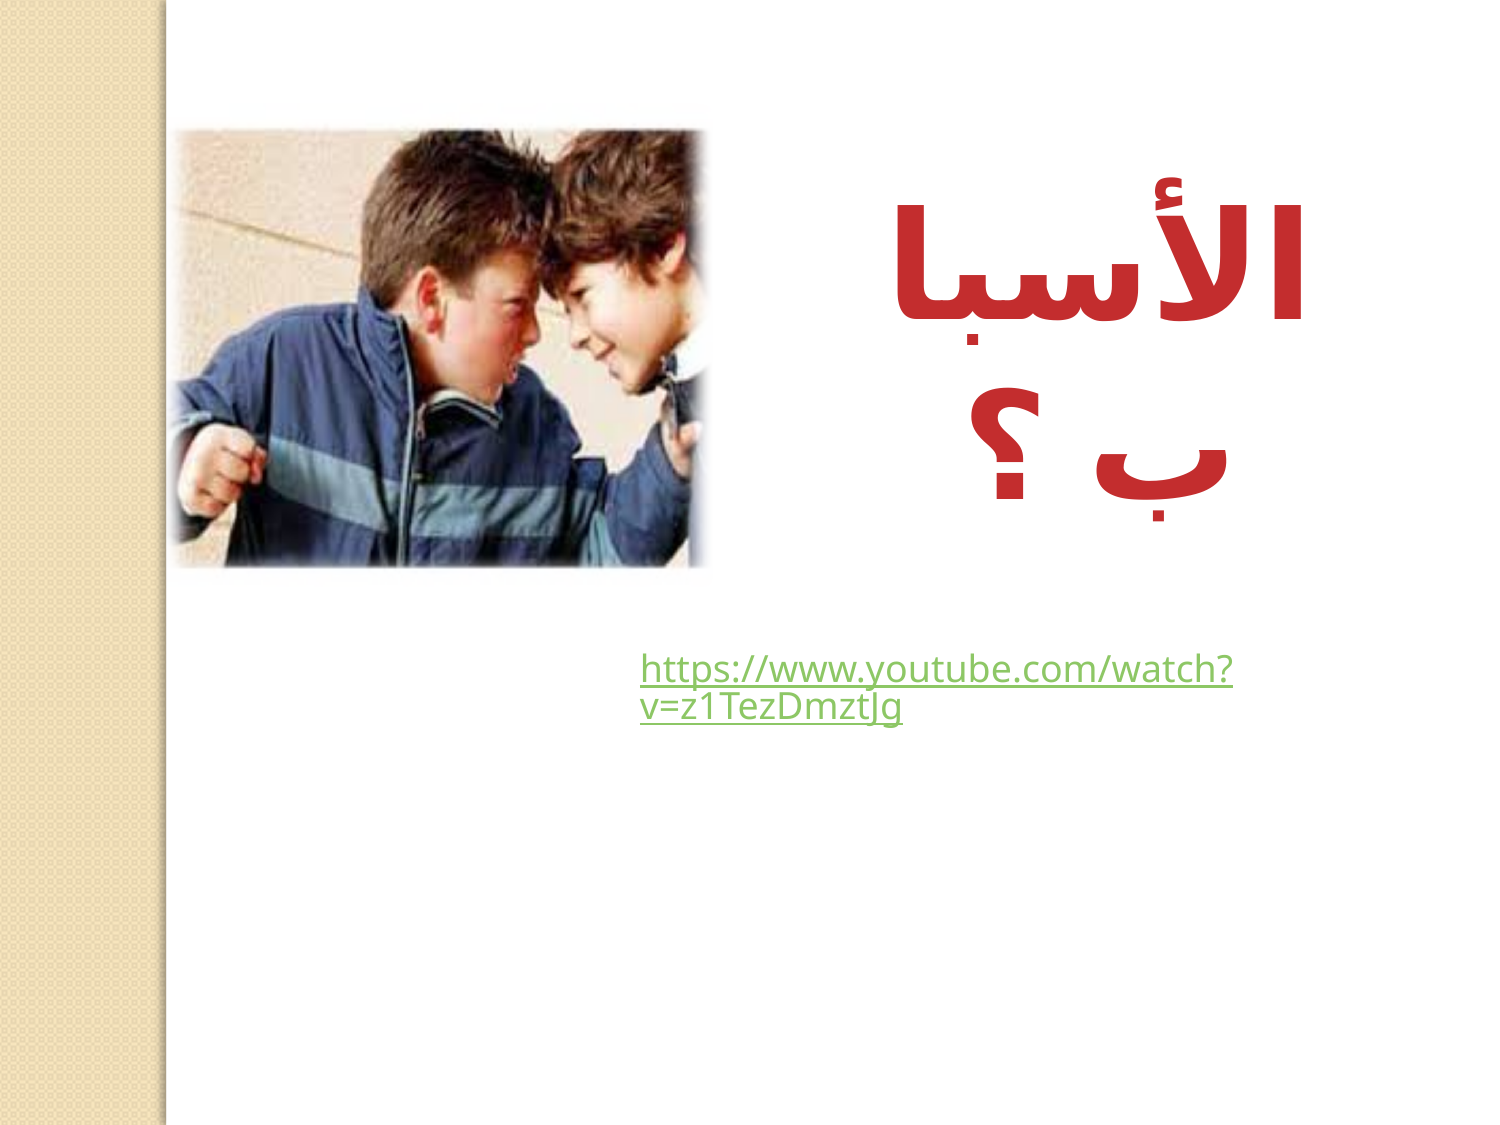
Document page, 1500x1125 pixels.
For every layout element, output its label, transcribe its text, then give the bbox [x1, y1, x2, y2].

text_box الأسباب ؟ [799, 162, 1400, 718]
text_box https://www.youtube.com/watch?v=z1TezDmztJg [624, 637, 1250, 749]
picture [162, 103, 713, 588]
